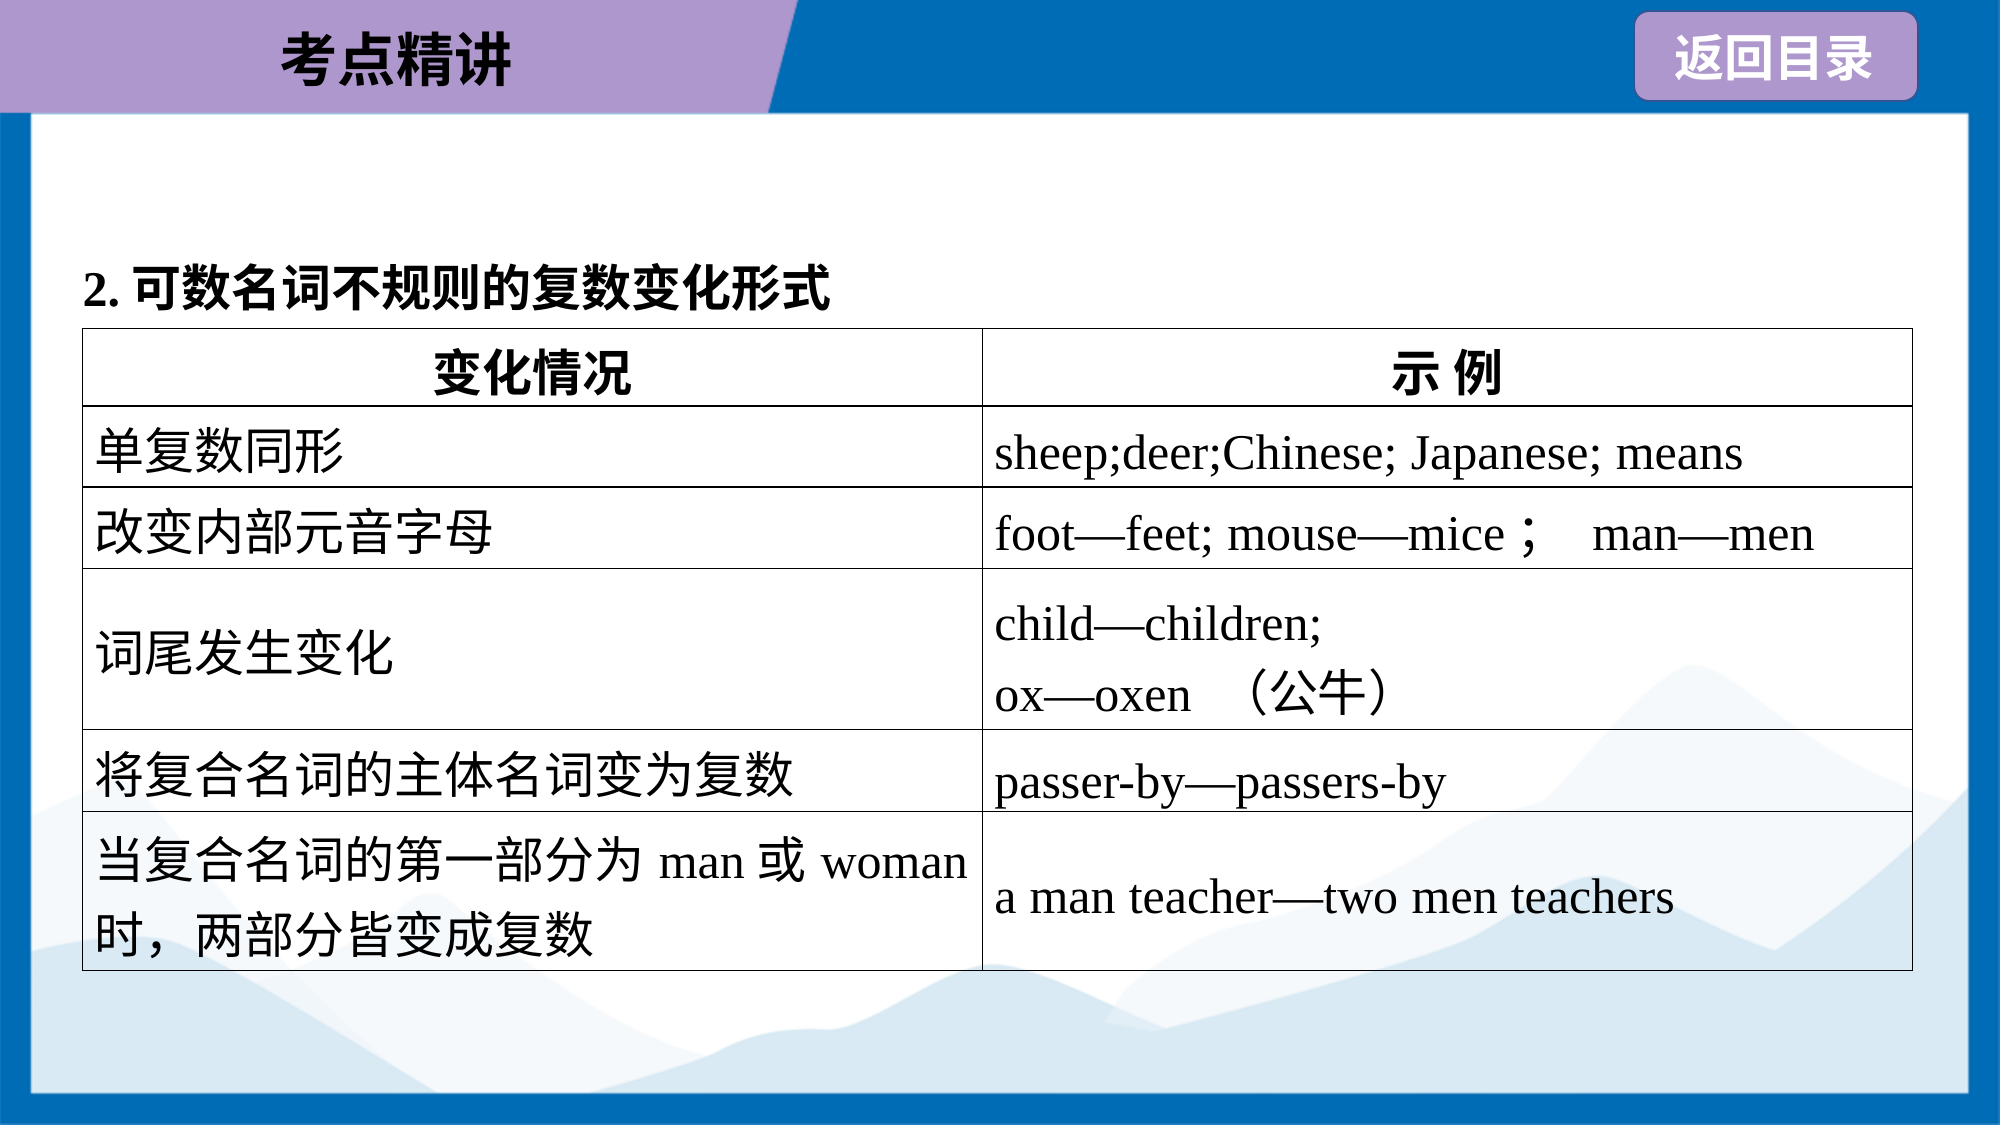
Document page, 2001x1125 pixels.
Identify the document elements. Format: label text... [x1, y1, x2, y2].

table_cell 单复数同形 [83, 407, 982, 486]
table_cell 改变内部元音字母 [83, 488, 982, 568]
table_cell 将复合名词的主体名词变为复数 [83, 730, 982, 811]
table_cell child—children; ox—oxen （公牛） [983, 569, 1912, 729]
table_header 示 例 [983, 329, 1912, 405]
table_cell a man teacher—two men teachers [983, 812, 1912, 970]
picture [0, 0, 2000, 1125]
table_cell 当复合名词的第一部分为man或woman 时，两部分皆变成复数 [83, 812, 982, 970]
table_cell 词尾发生变化 [83, 569, 982, 729]
text_box 2.可数名词不规则的复数变化形式 [82, 229, 1917, 308]
table_cell passer-by—passers-by [983, 730, 1912, 811]
table_header 变化情况 [83, 329, 982, 405]
table_cell foot—feet; mouse—mice； man—men [983, 488, 1912, 568]
table_cell sheep;deer;Chinese; Japanese; means [983, 407, 1912, 486]
